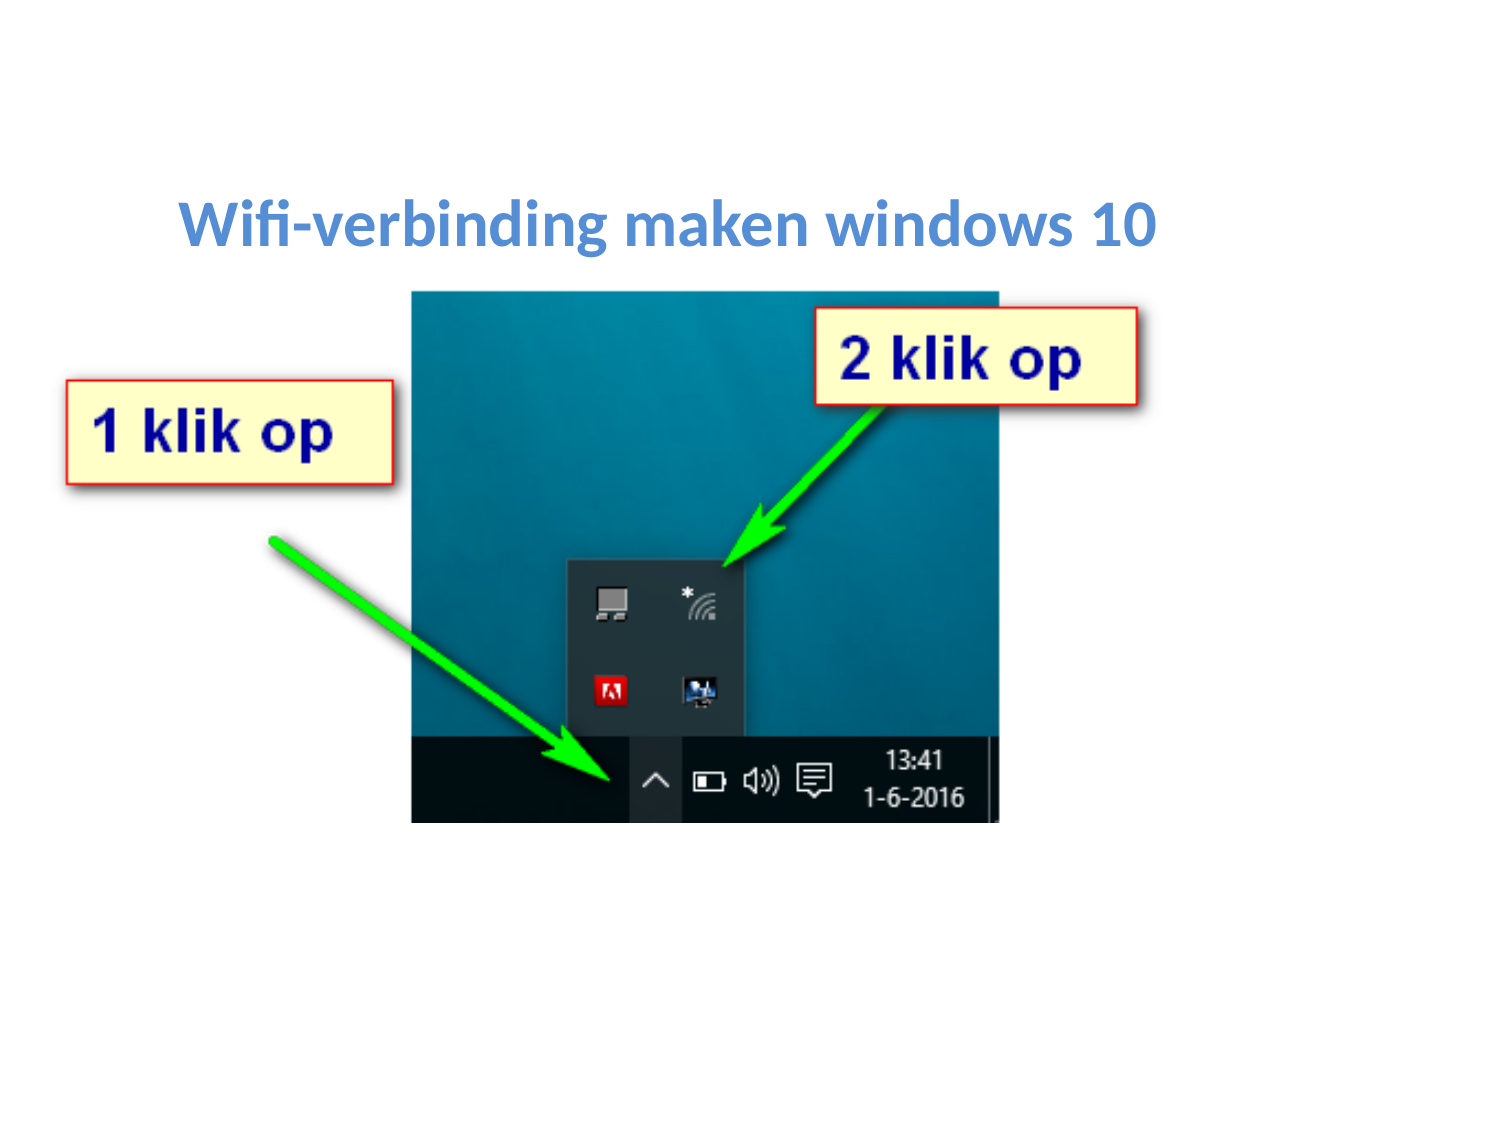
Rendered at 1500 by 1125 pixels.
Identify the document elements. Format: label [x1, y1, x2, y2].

picture [29, 89, 1308, 823]
